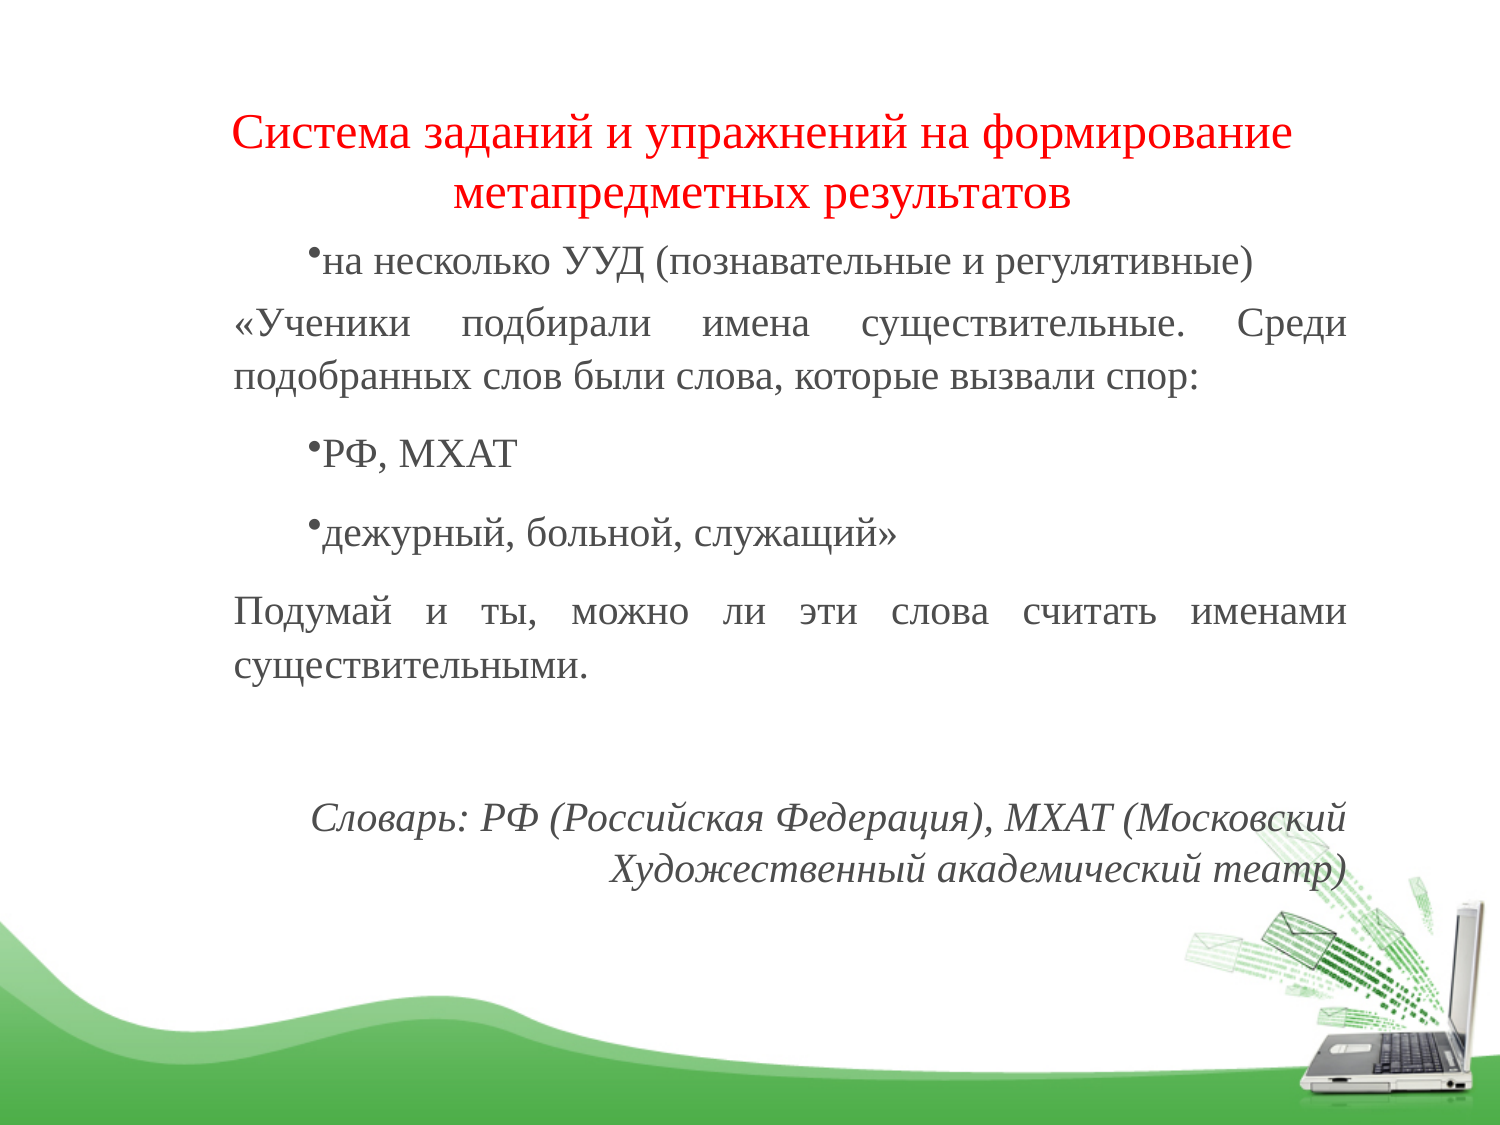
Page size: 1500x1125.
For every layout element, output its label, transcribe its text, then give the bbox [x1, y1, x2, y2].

picture [0, 0, 1500, 1125]
list на несколько УУД (познавательные и регулятивные) «Ученики подбирали имена существительные. Среди подобранных слов были слова, которые вызвали спор: РФ, МХАТ дежурный, больной, служащий» Подумай и ты, можно ли эти слова считать именами существительными. Словарь: РФ (Российская Федерация), МХАТ (Московский Художественный академический театр) [162, 224, 1363, 925]
title Система заданий и упражнений на формирование метапредметных результатов [162, 99, 1363, 218]
